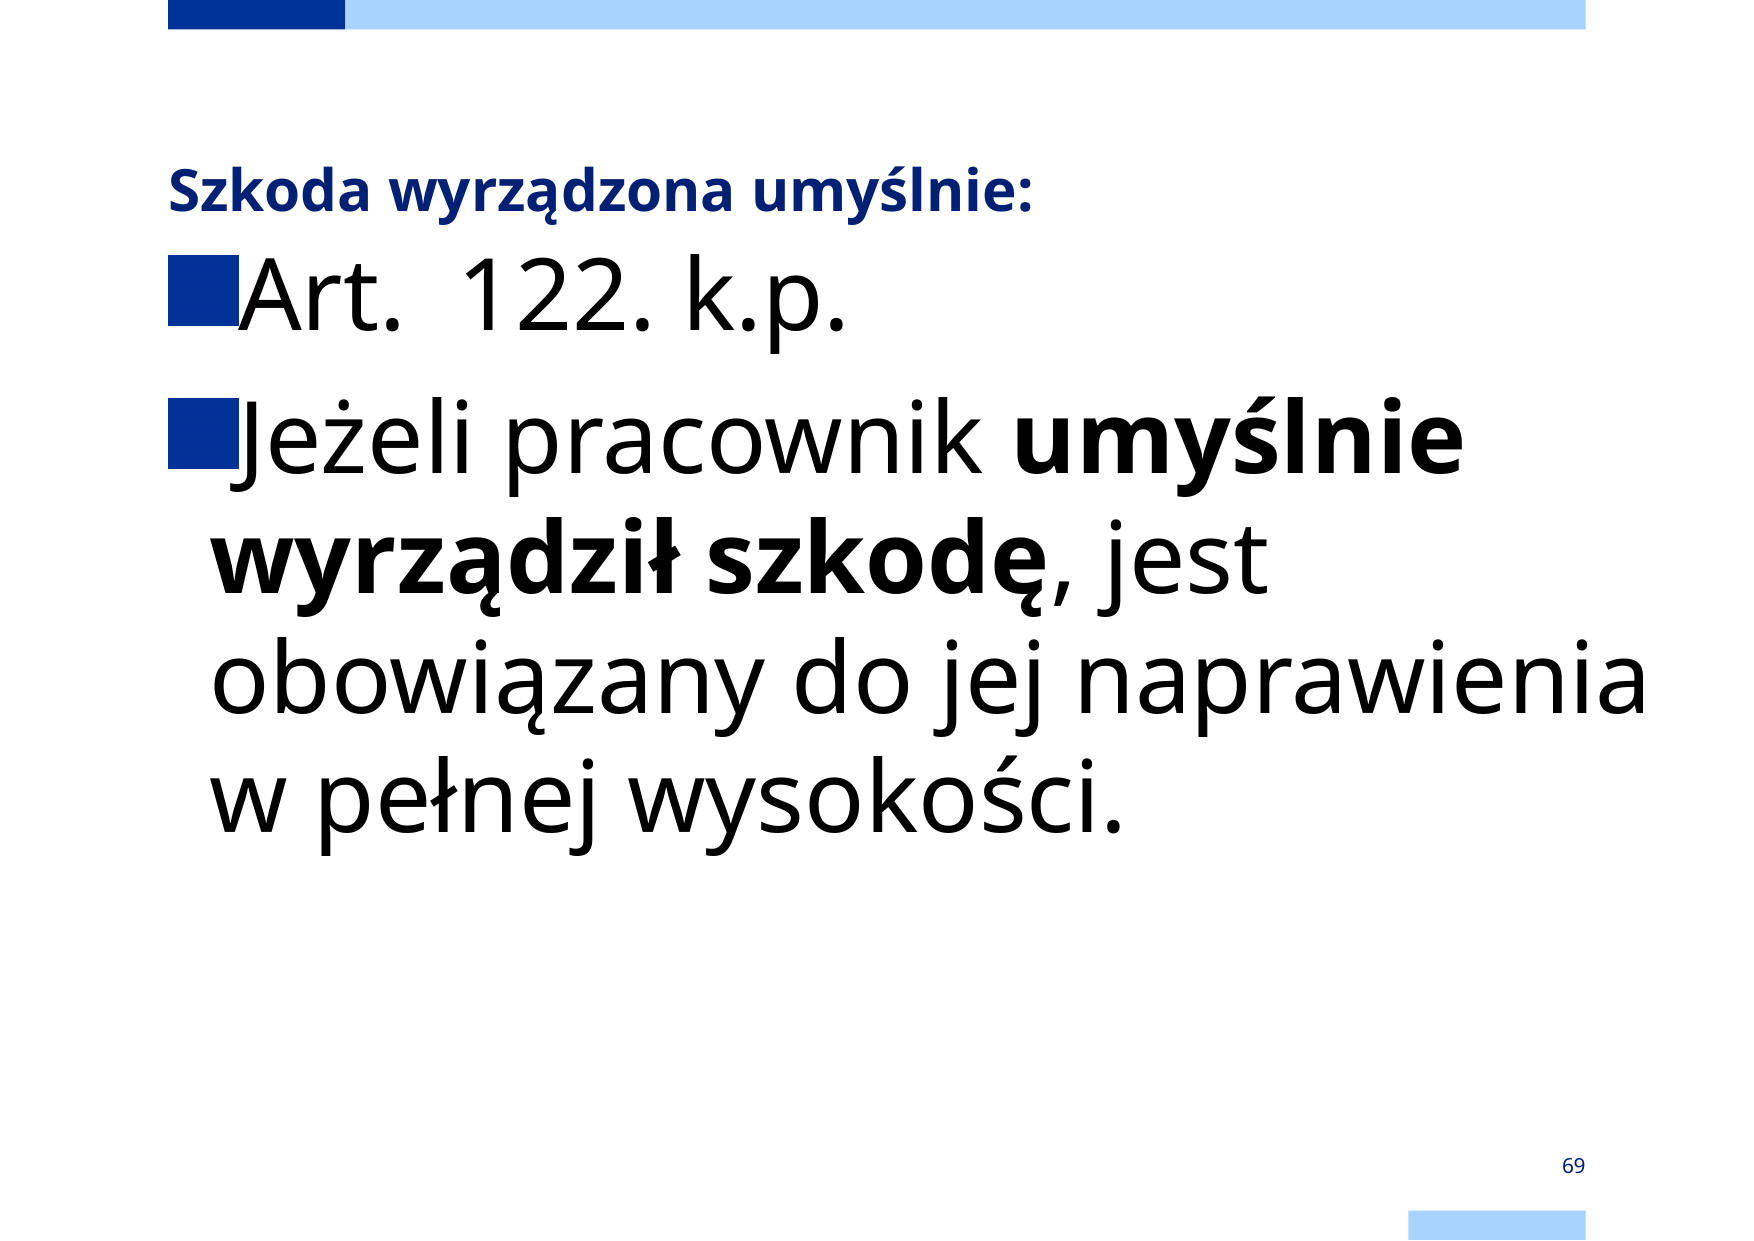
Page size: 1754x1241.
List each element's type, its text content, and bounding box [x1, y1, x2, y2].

slide_number 69 [1408, 1151, 1586, 1182]
picture [168, 398, 239, 469]
title Szkoda wyrządzona umyślnie: [168, 147, 1586, 230]
list Art. 122. k.p. Jeżeli pracownik umyślnie wyrządził szkodę, jest obowiązany do jej naprawienia w pełnej wysokości. [168, 230, 1704, 1093]
picture [168, 255, 239, 326]
